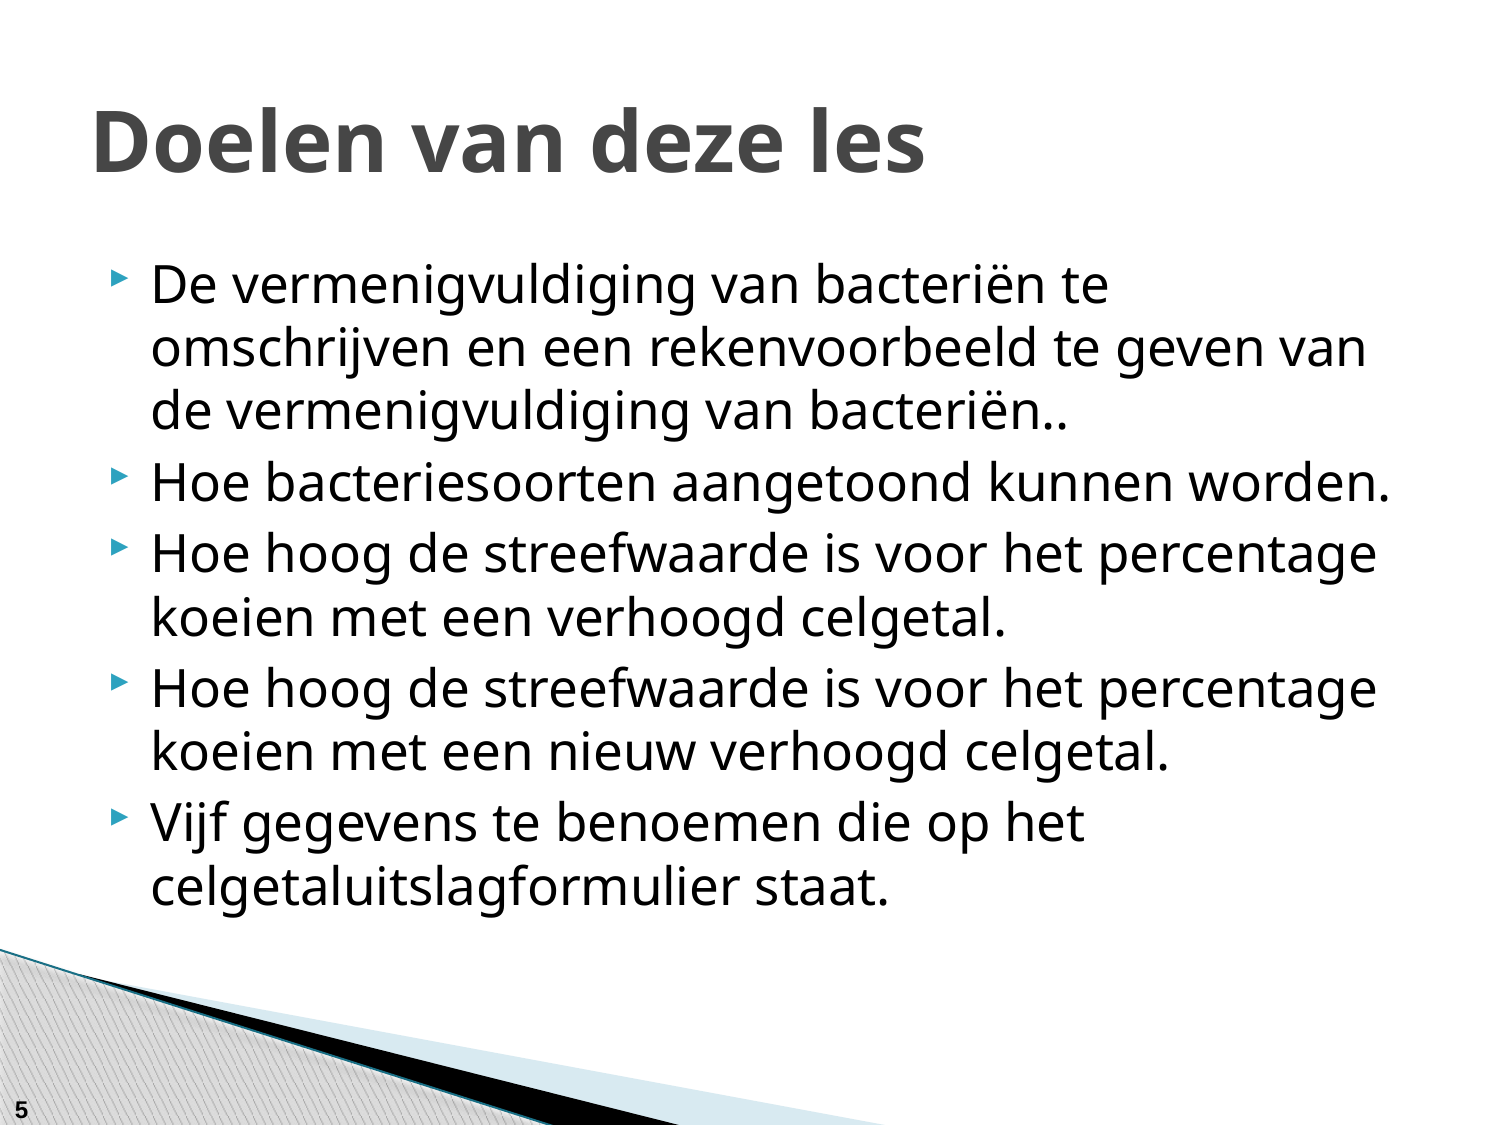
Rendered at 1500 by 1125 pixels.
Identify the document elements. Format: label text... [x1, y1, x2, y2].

list De vermenigvuldiging van bacteriën te omschrijven en een rekenvoorbeeld te geven van de vermenigvuldiging van bacteriën.. Hoe bacteriesoorten aangetoond kunnen worden. Hoe hoog de streefwaarde is voor het percentage koeien met een verhoogd celgetal. Hoe hoog de streefwaarde is voor het percentage koeien met een nieuw verhoogd celgetal. Vijf gegevens te benoemen die op het celgetaluitslagformulier staat. [75, 243, 1425, 986]
title Doelen van deze les [75, 45, 1425, 233]
